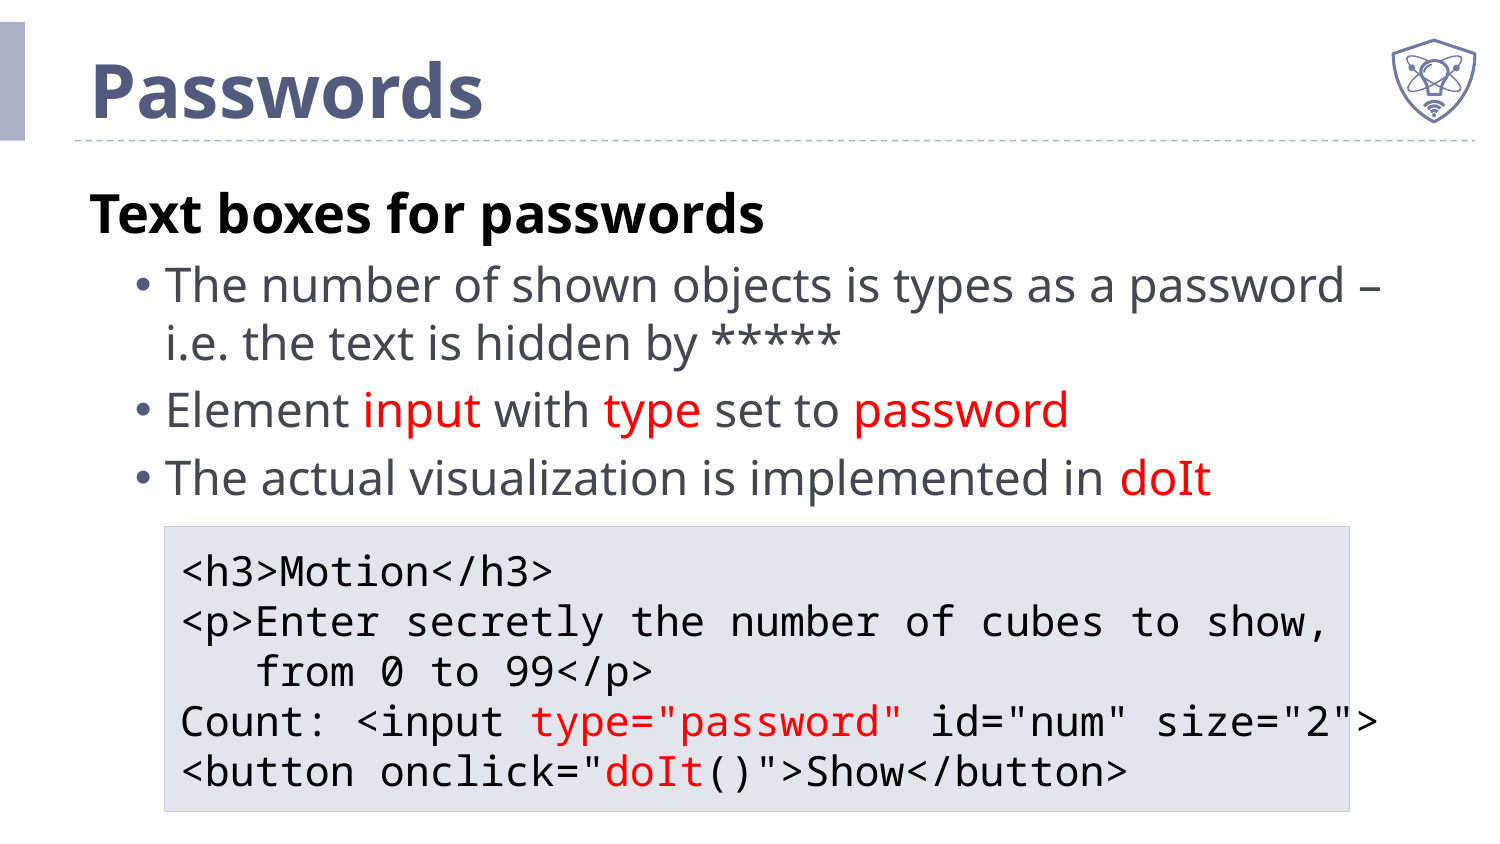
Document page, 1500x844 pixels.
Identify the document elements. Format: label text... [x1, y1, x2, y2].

text_box <h3>Motion</h3> <p>Enter secretly the number of cubes to show, from 0 to 99</p> Count: <input type="password" id="num" size="2"> <button onclick="doIt()">Show</button> [164, 526, 1350, 812]
list Text boxes for passwords The number of shown objects is types as a password – i.e. the text is hidden by ***** Element input with type set to password The actual visualization is implemented in doIt [75, 171, 1475, 835]
title Passwords [75, 18, 1475, 141]
